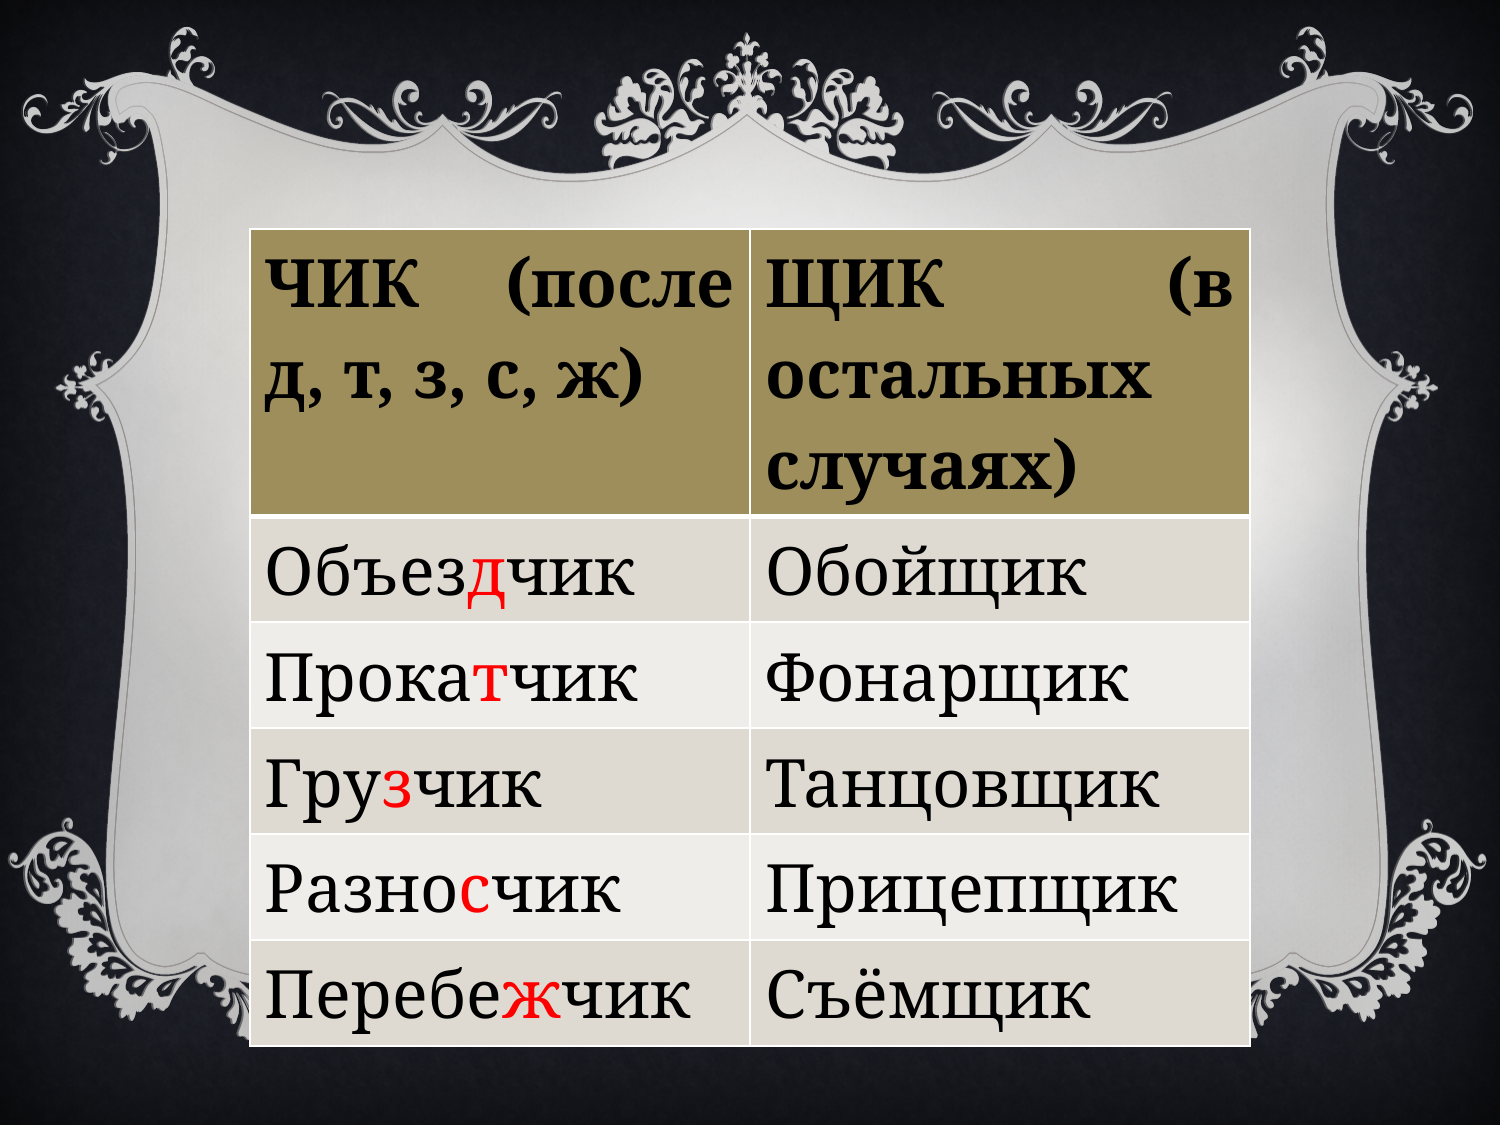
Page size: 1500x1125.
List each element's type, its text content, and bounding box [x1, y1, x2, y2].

table_cell Перебежчик [251, 941, 749, 1045]
table_cell Обойщик [751, 519, 1249, 621]
table_cell Разносчик [251, 835, 749, 939]
table_cell Объездчик [251, 519, 749, 621]
table_cell Танцовщик [751, 729, 1249, 833]
table_cell Грузчик [251, 729, 749, 833]
table_cell Съёмщик [751, 941, 1249, 1045]
table_cell Прокатчик [251, 623, 749, 727]
picture [0, 0, 1500, 1125]
table_cell Фонарщик [751, 623, 1249, 727]
table_header ЩИК (в остальных случаях) [751, 230, 1249, 514]
table_header ЧИК (после д, т, з, с, ж) [251, 230, 749, 514]
table_cell Прицепщик [751, 835, 1249, 939]
